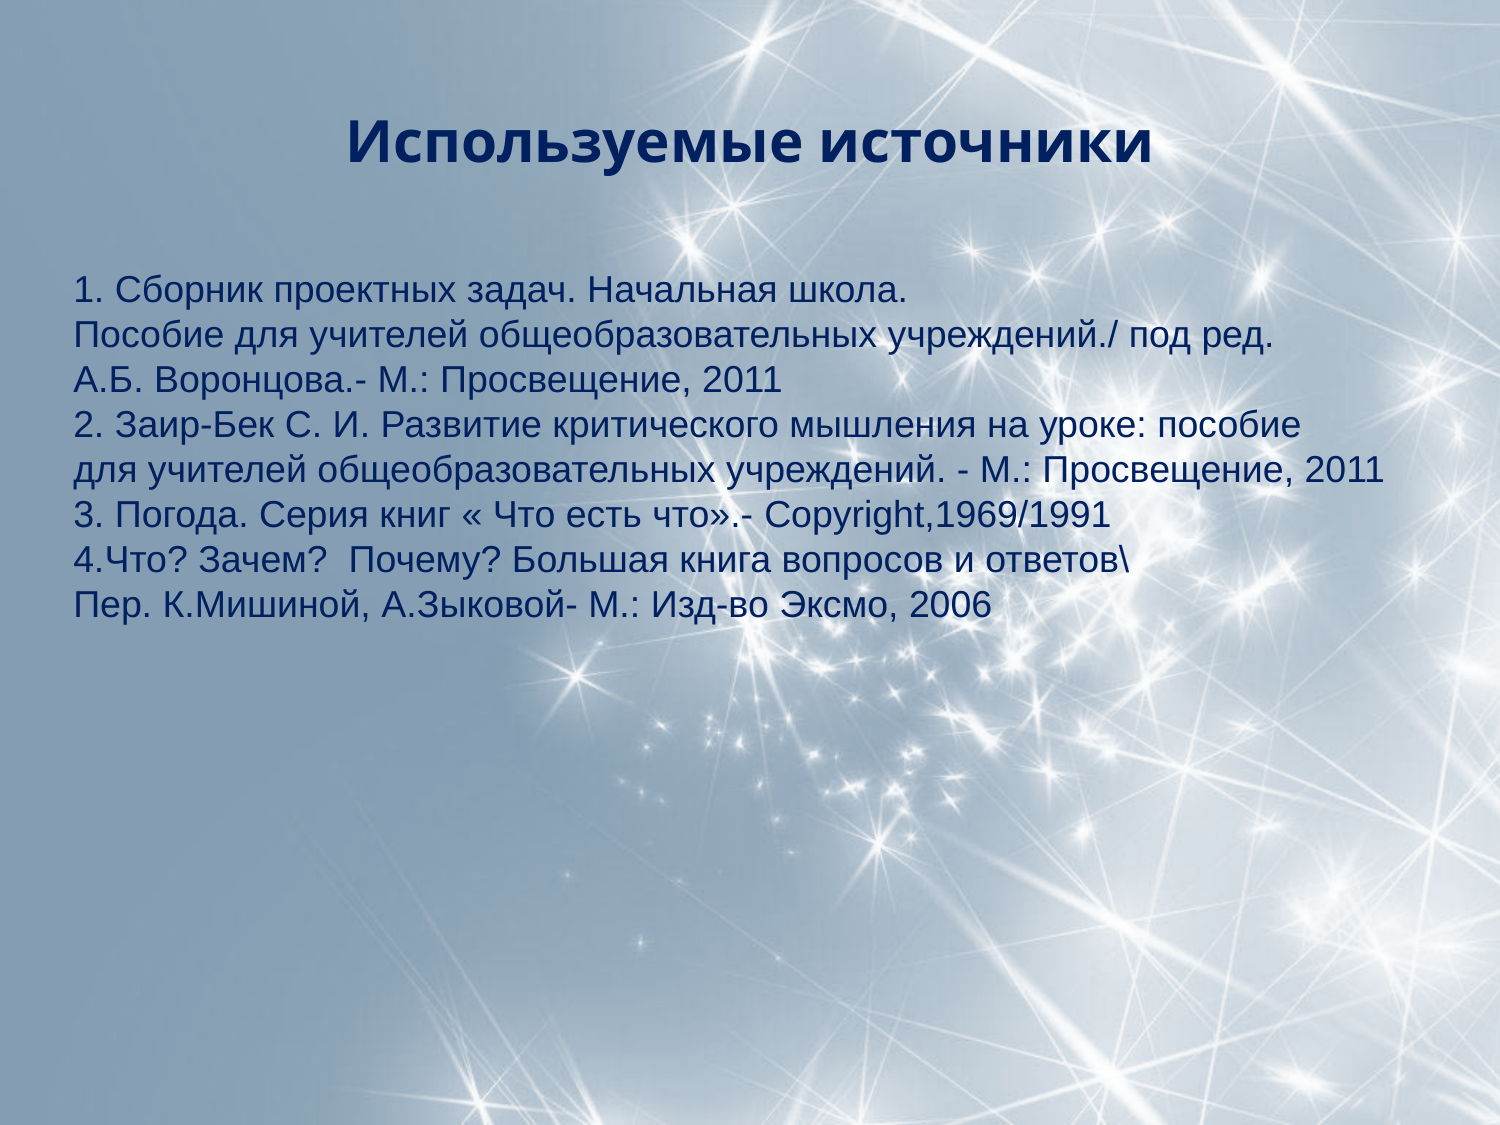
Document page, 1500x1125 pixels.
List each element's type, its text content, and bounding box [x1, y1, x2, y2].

text_box 1. Сборник проектных задач. Начальная школа. Пособие для учителей общеобразовательных учреждений./ под ред. А.Б. Воронцова.- М.: Просвещение, 2011 2. Заир-Бек С. И. Развитие критического мышления на уроке: пособие для учителей общеобразовательных учреждений. - М.: Просвещение, 2011 3. Погода. Серия книг « Что есть что».- Copyright,1969/1991 4.Что? Зачем? Почему? Большая книга вопросов и ответов\ Пер. К.Мишиной, А.Зыковой- М.: Изд-во Эксмо, 2006 [58, 257, 1453, 633]
title Используемые источники [75, 45, 1425, 233]
